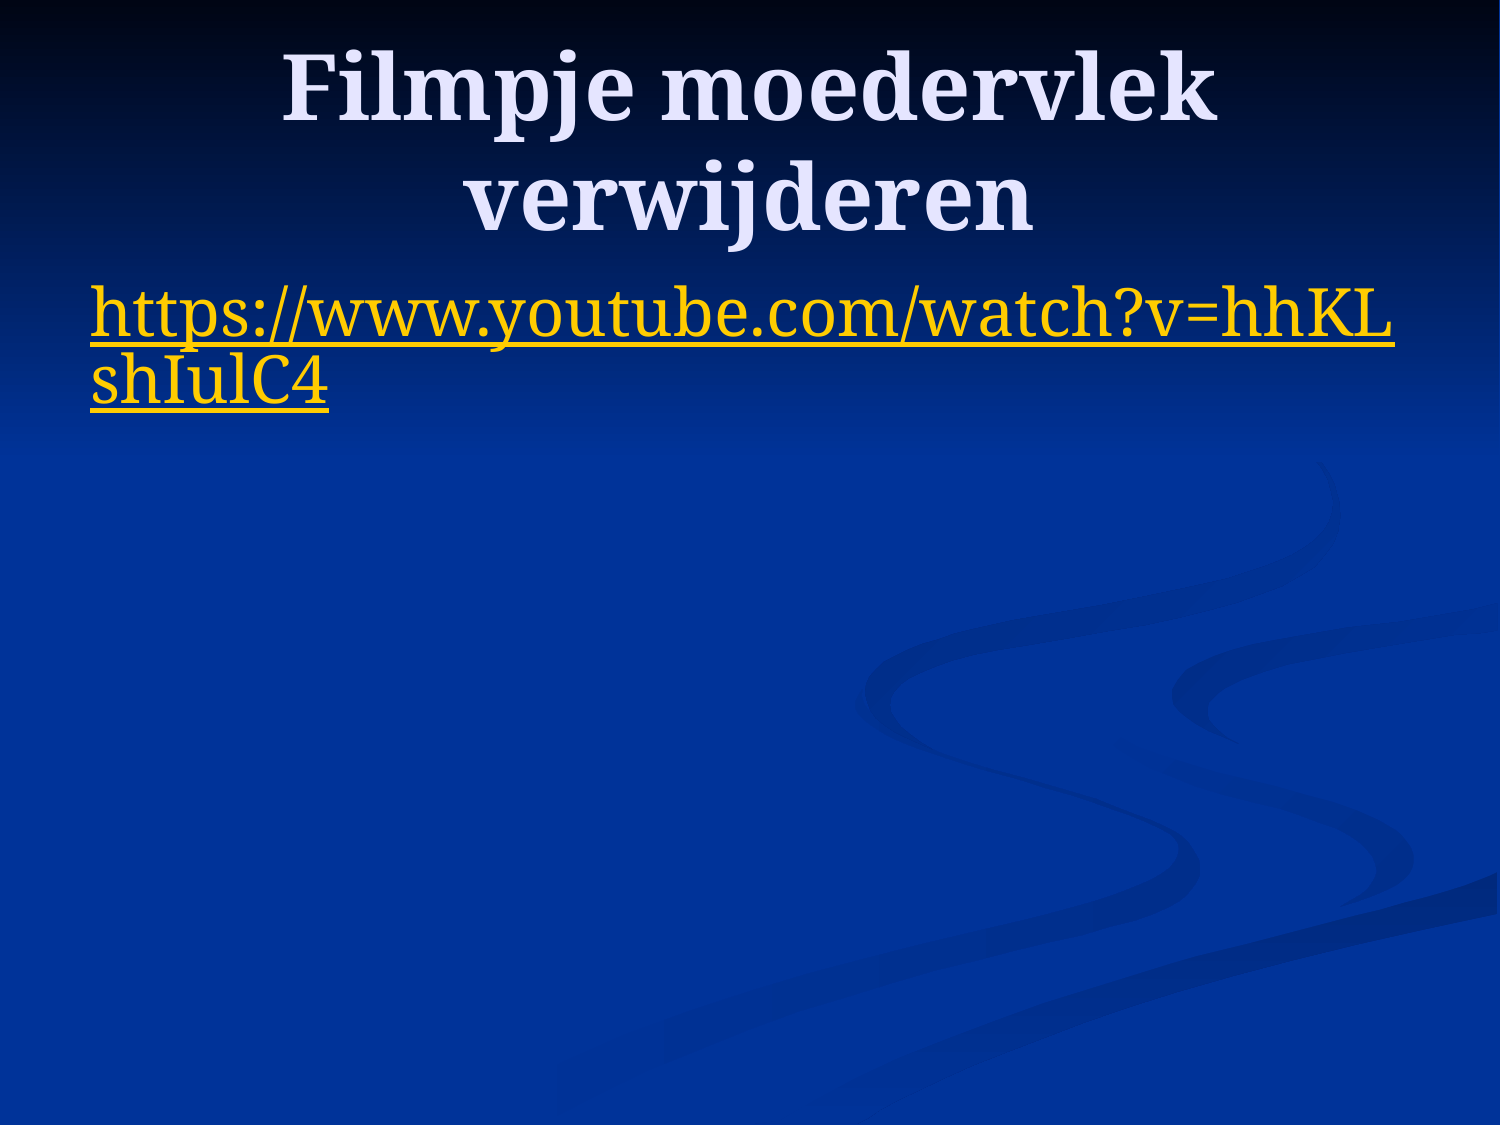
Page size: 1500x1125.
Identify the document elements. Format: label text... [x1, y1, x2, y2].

list https://www.youtube.com/watch?v=hhKLshIulC4 [74, 262, 1426, 1006]
title Filmpje moedervlek verwijderen [74, 44, 1426, 233]
